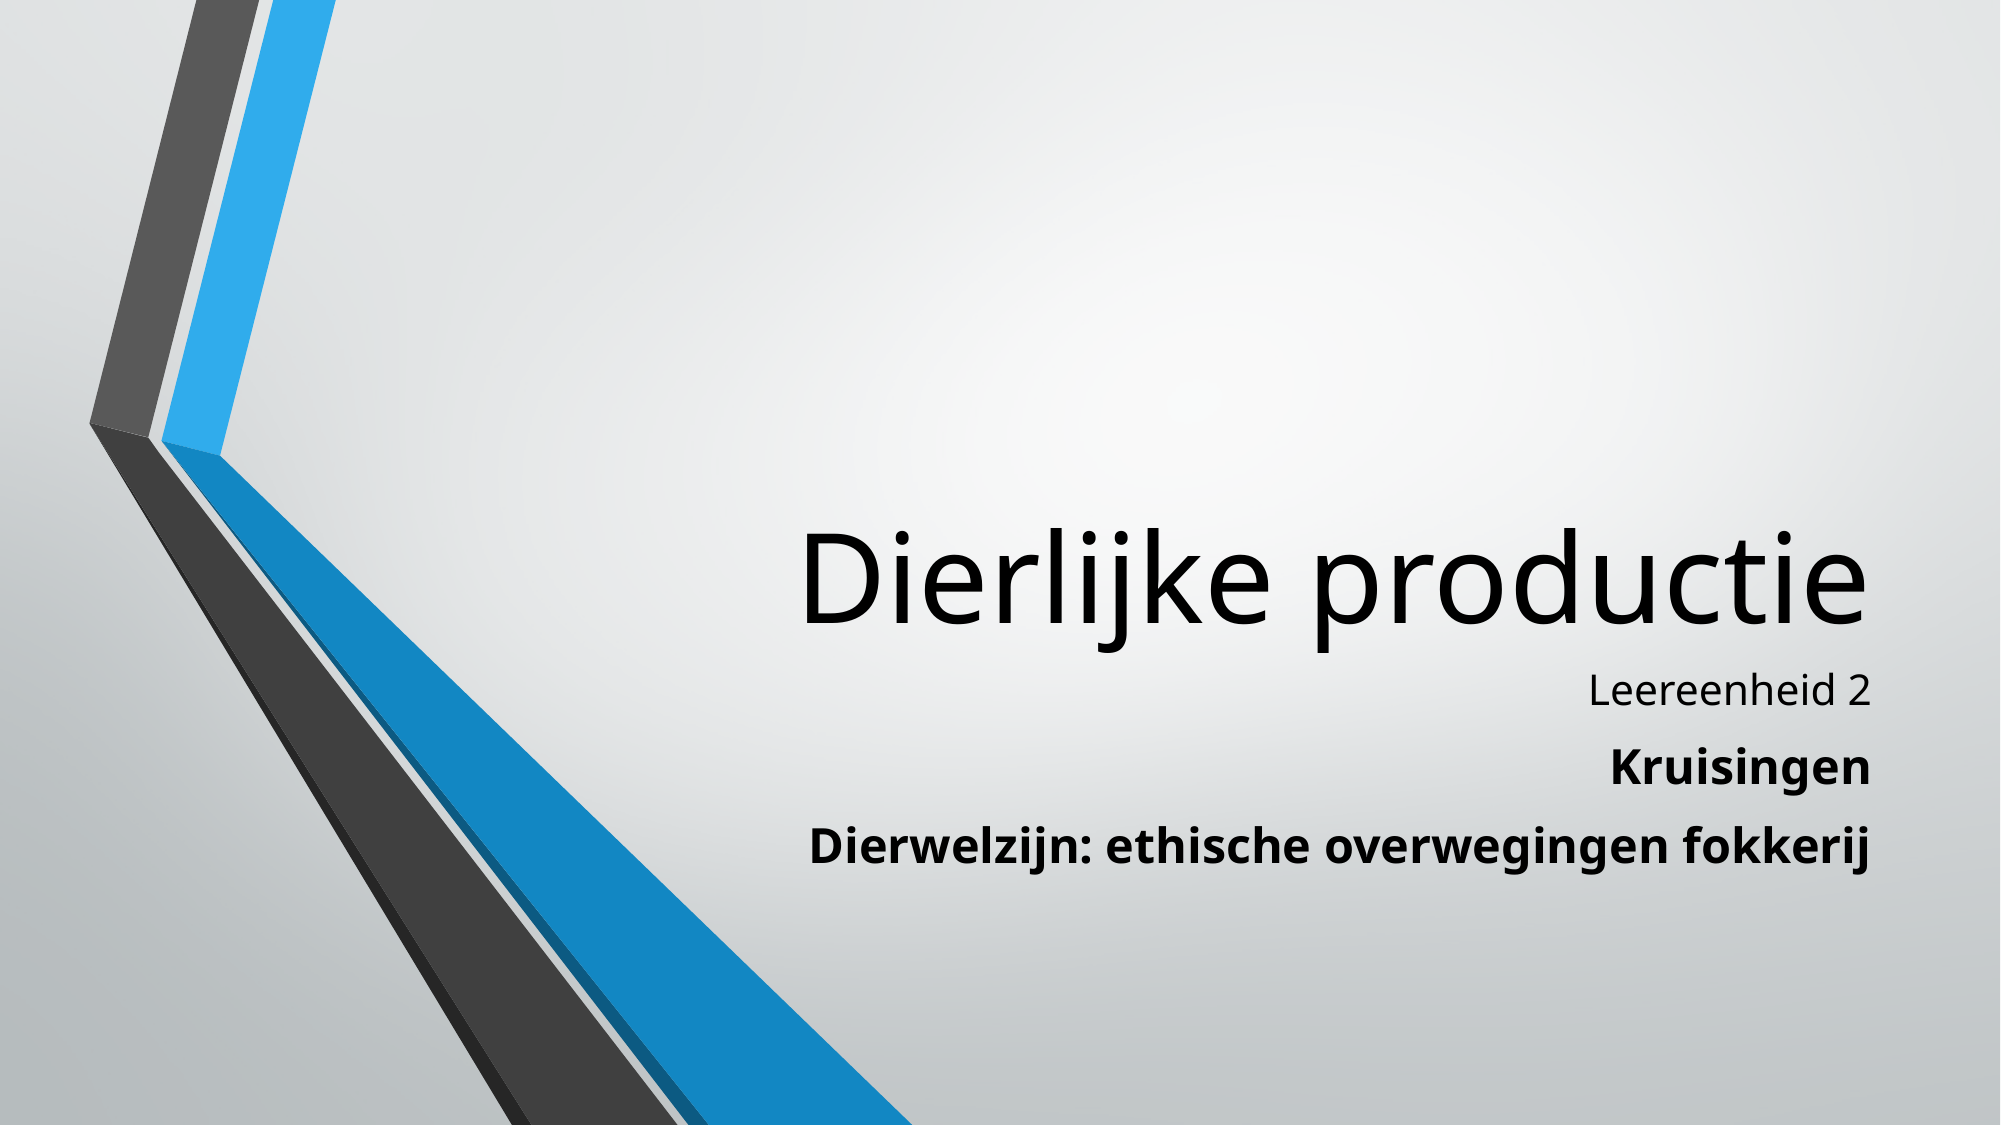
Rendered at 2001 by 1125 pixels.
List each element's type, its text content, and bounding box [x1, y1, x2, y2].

subtitle Leereenheid 2 Kruisingen Dierwelzijn: ethische overwegingen fokkerij [740, 655, 1887, 884]
title Dierlijke productie [480, 226, 1887, 656]
